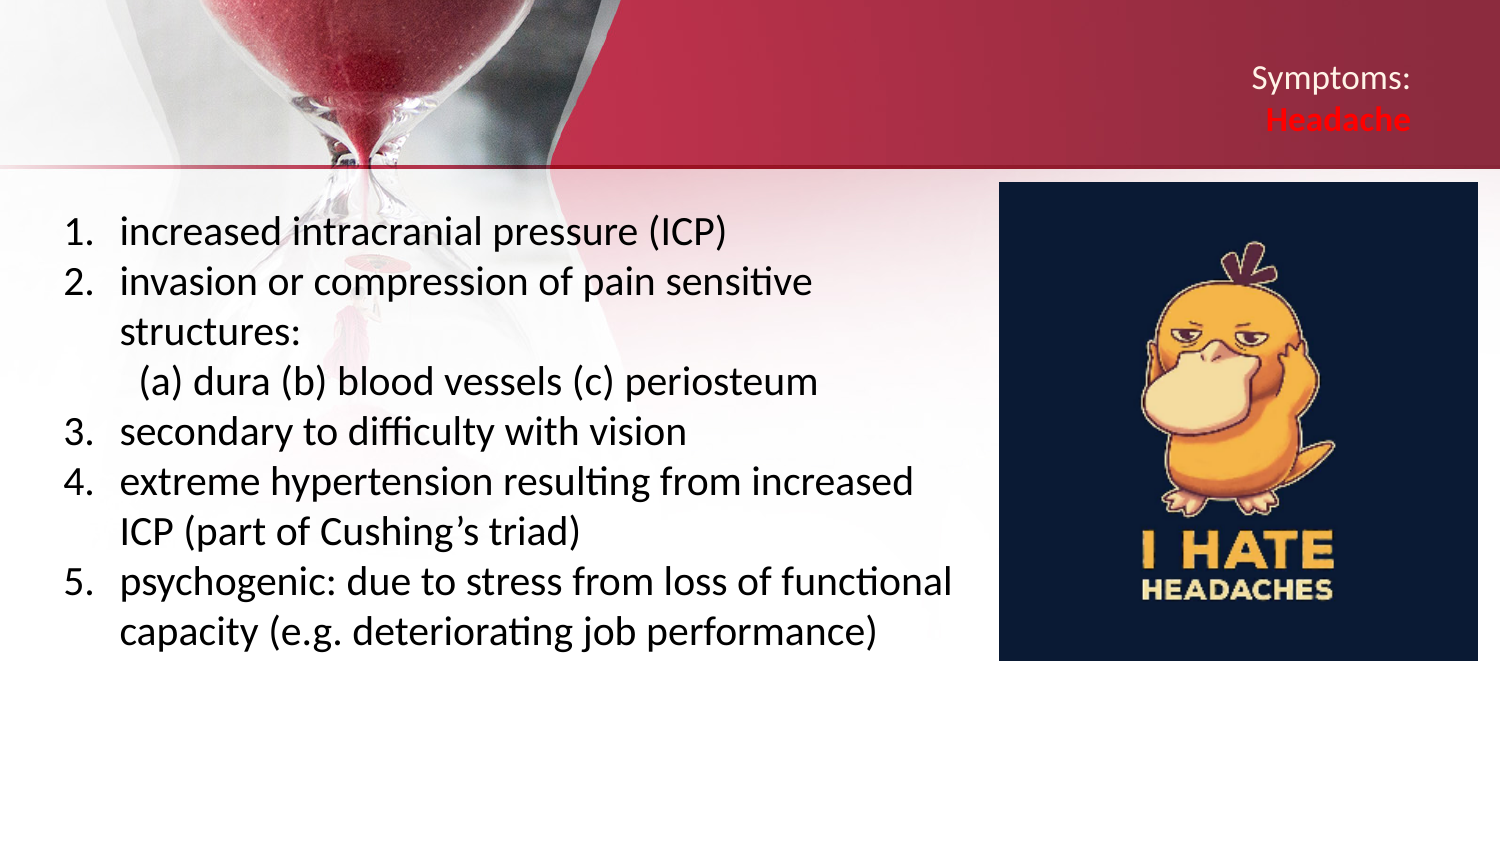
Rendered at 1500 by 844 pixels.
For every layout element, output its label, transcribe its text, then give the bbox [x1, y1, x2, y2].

text_box increased intracranial pressure (ICP) invasion or compression of pain sensitive structures: (a) dura (b) blood vessels (c) periosteum secondary to difficulty with vision extreme hypertension resulting from increased ICP (part of Cushing’s triad) psychogenic: due to stress from loss of functional capacity (e.g. deteriorating job performance) [48, 196, 976, 662]
picture [0, 0, 1500, 844]
title Symptoms: Headache [73, 46, 1427, 147]
